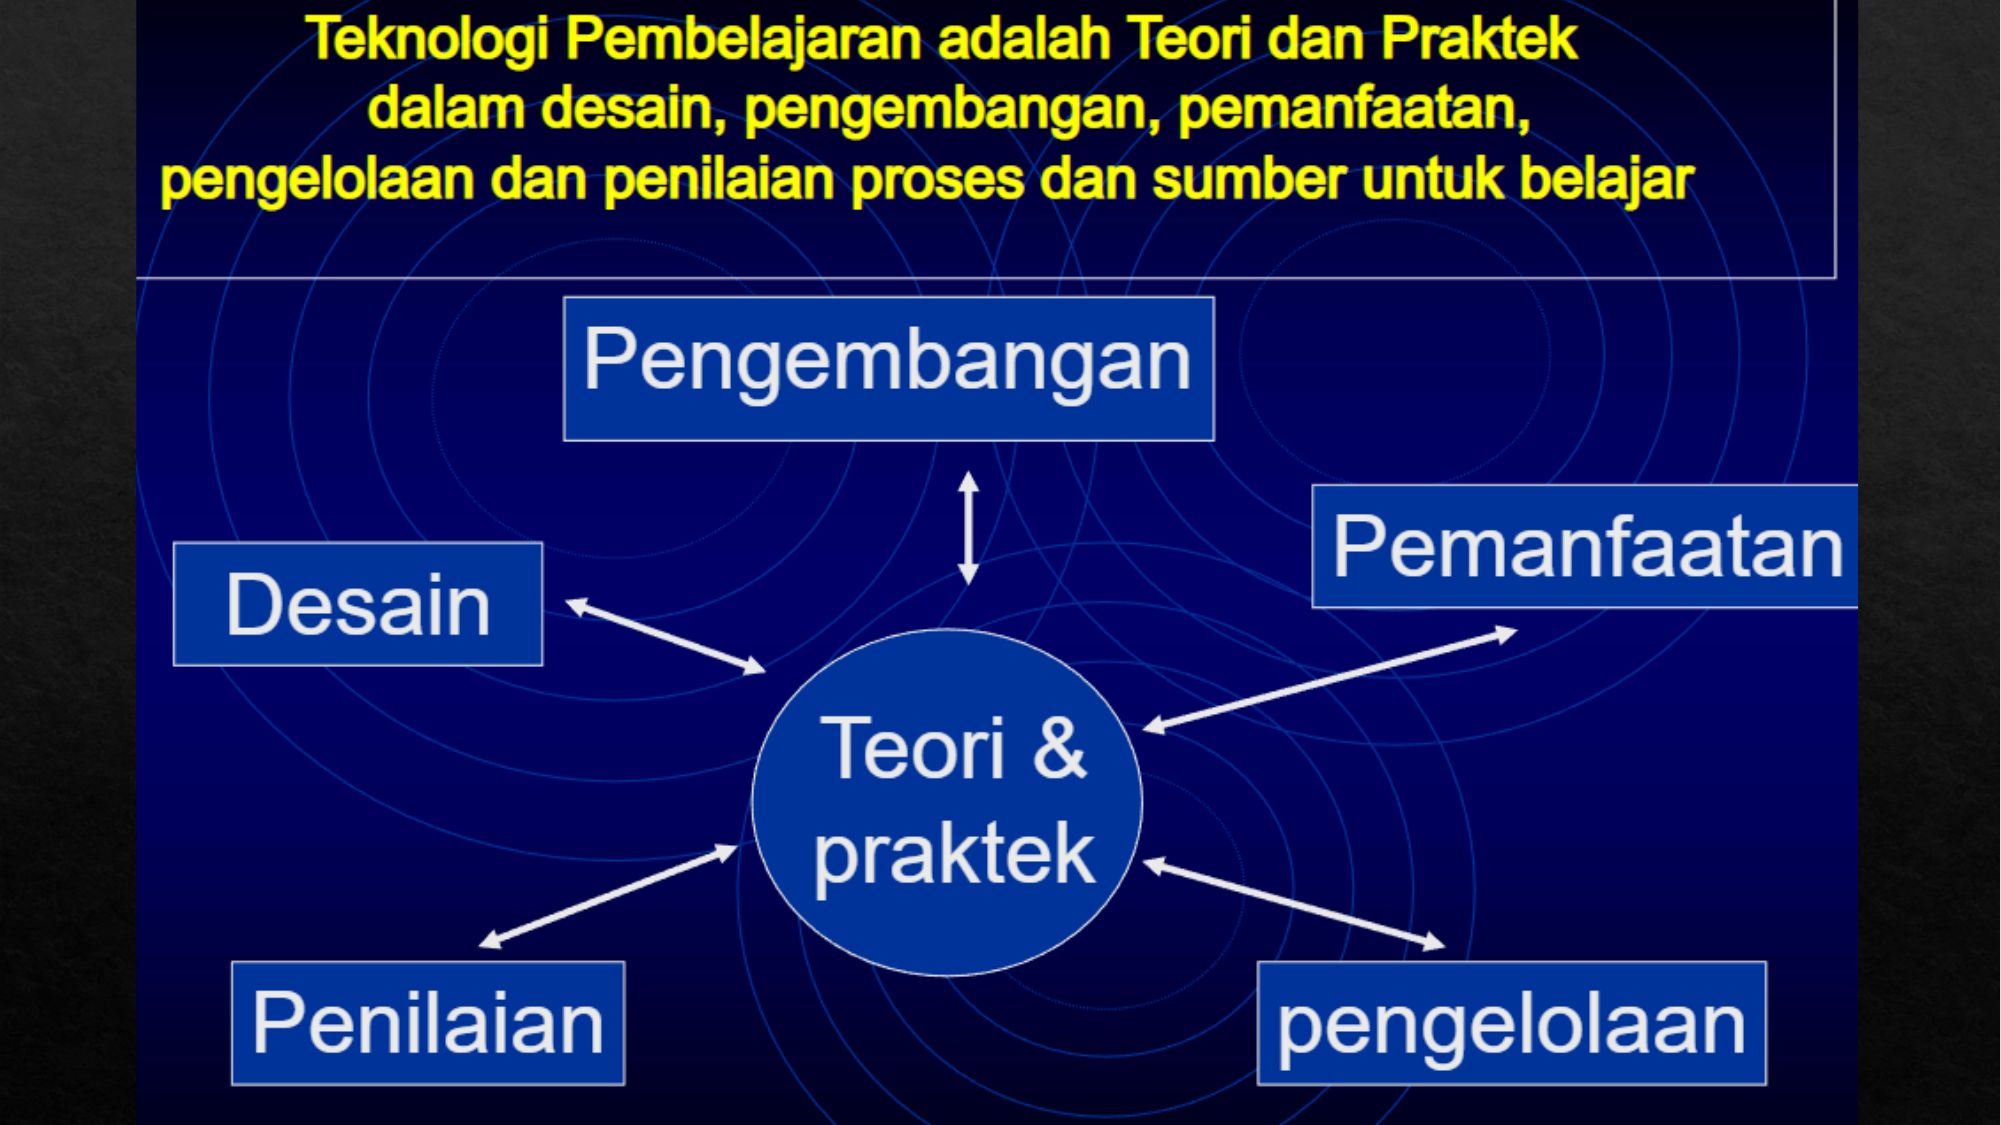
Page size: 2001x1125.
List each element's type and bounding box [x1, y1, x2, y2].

picture [136, 0, 1859, 1125]
